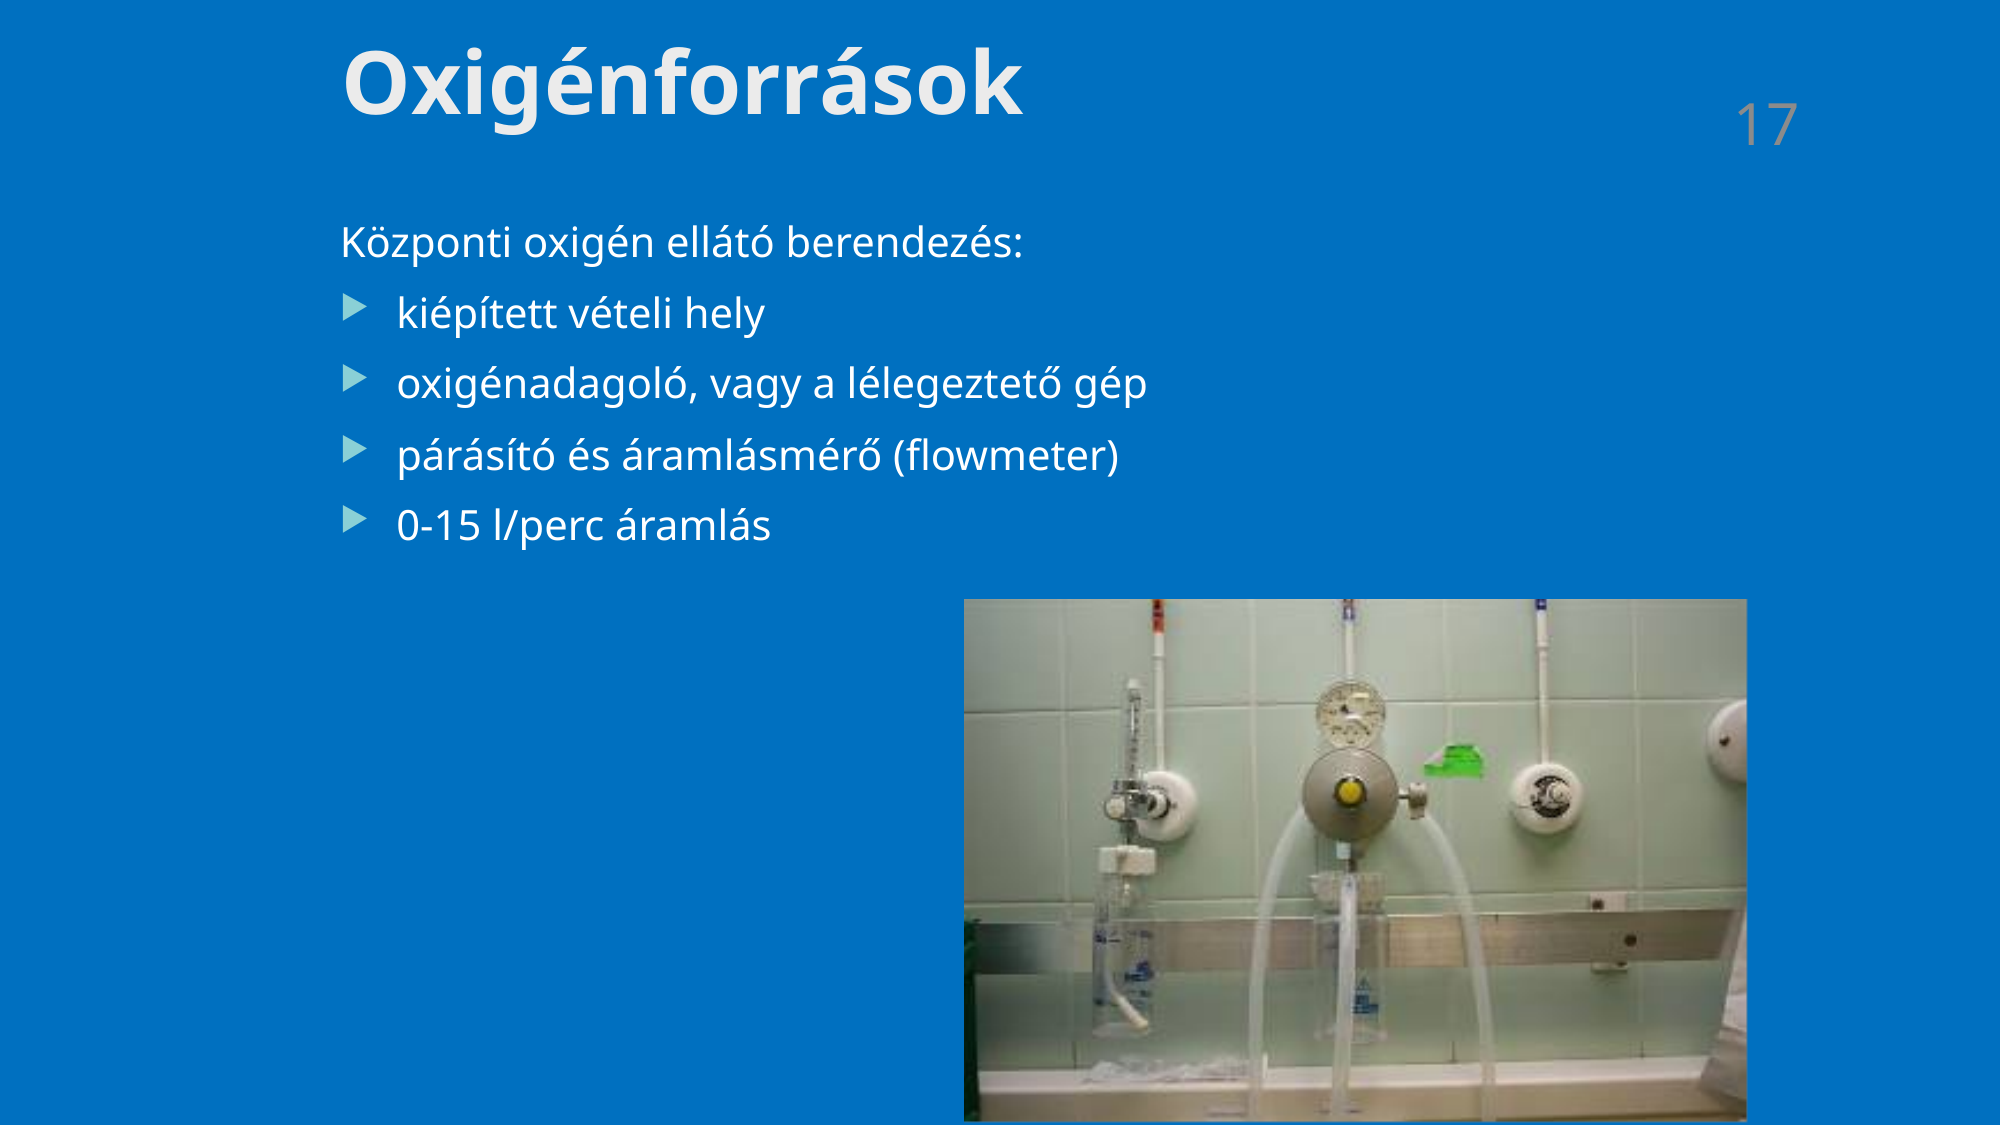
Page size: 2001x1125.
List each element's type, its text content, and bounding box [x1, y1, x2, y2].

slide_number 17 [1698, 48, 1836, 175]
list Központi oxigén ellátó berendezés: kiépített vételi hely oxigénadagoló, vagy a lélegeztető gép párásító és áramlásmérő (flowmeter) 0-15 l/perc áramlás [324, 208, 1675, 1005]
title Oxigénforrások [326, 19, 1677, 207]
picture [964, 599, 1751, 1125]
